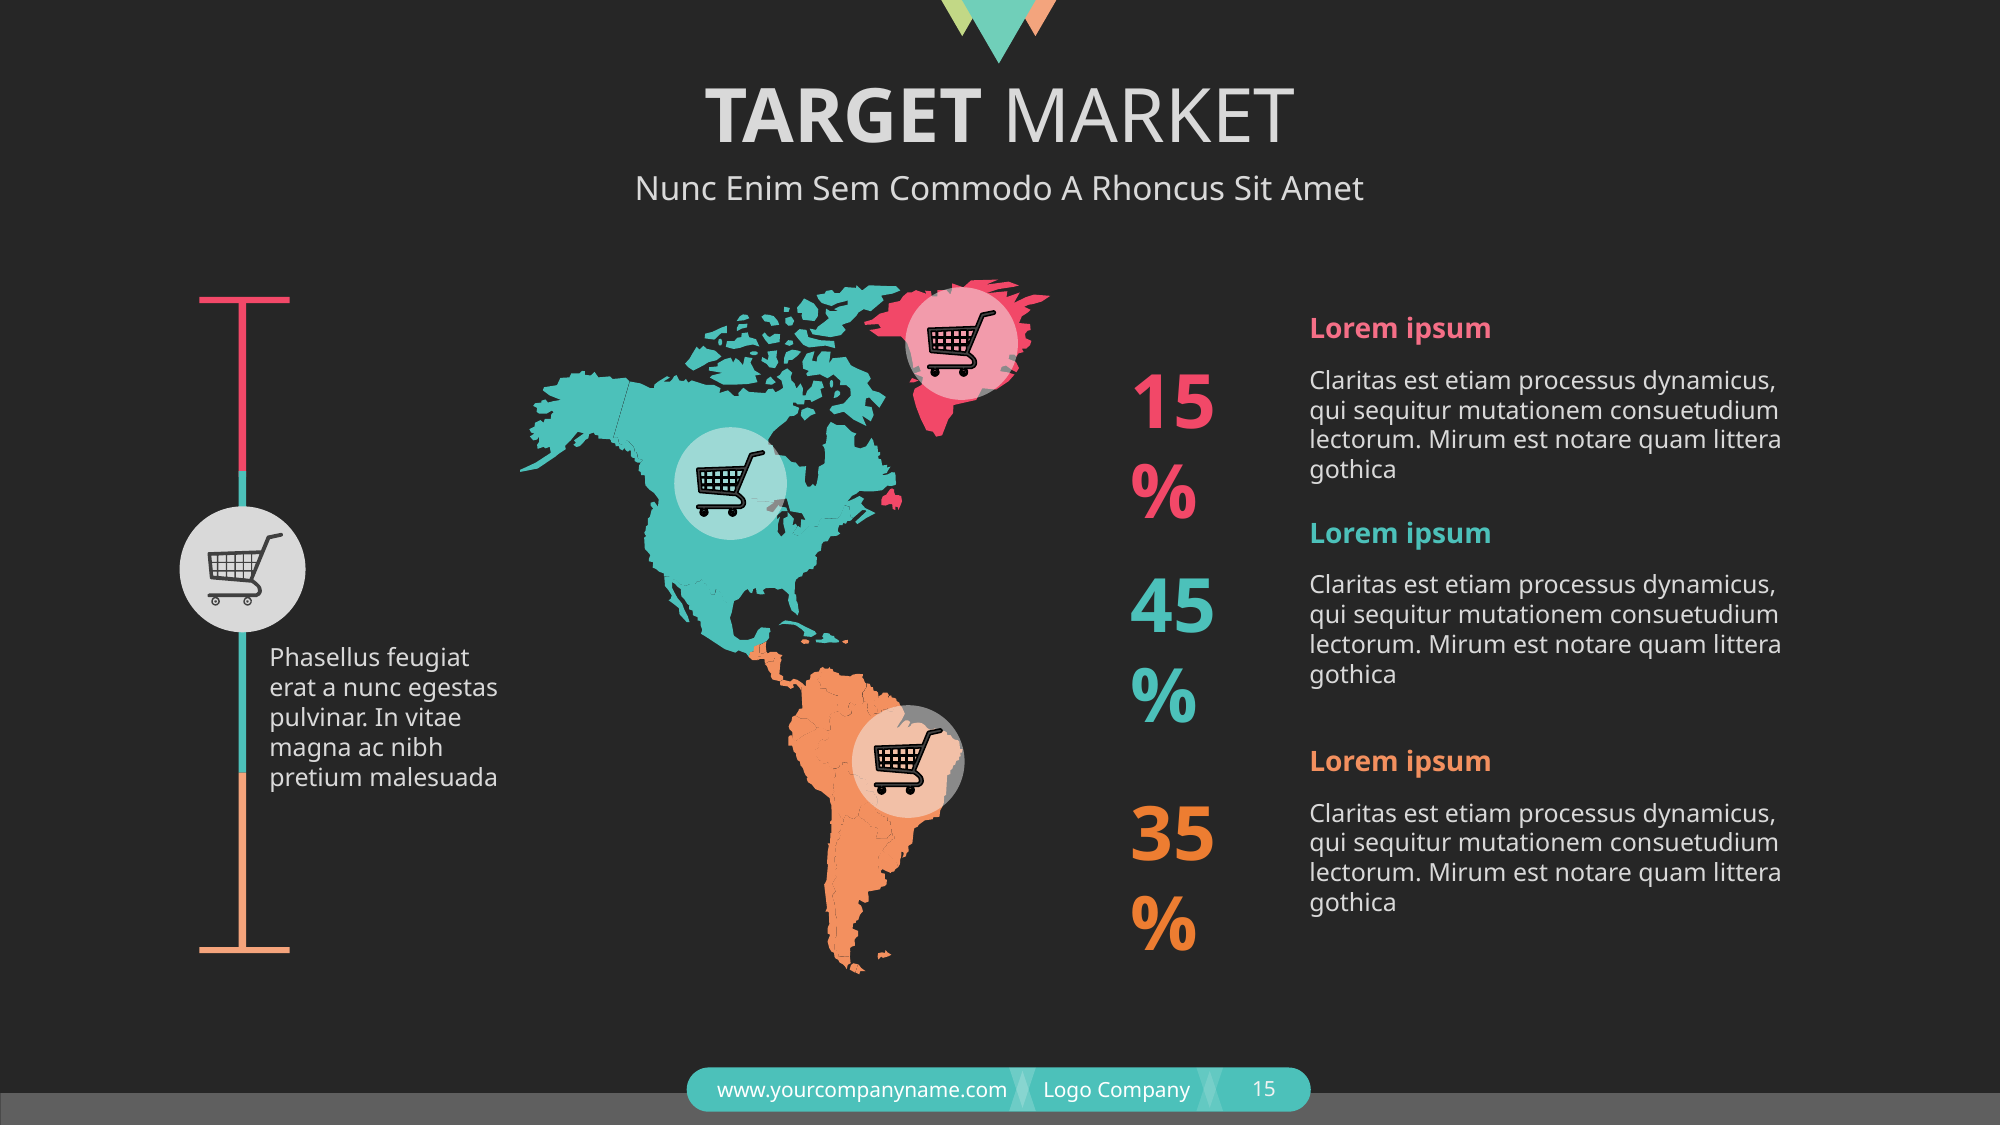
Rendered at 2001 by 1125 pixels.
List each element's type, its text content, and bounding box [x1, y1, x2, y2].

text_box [199, 633, 290, 954]
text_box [520, 279, 1821, 975]
title TARGET MARKET [265, 77, 1735, 160]
slide_number 15 [1225, 1067, 1302, 1112]
list Nunc Enim Sem Commodo A Rhoncus Sit Amet [265, 166, 1735, 213]
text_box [179, 506, 306, 633]
text_box Phasellus feugiat erat a nunc egestas pulvinar. In vitae magna ac nibh pretium malesuada [290, 634, 520, 799]
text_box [199, 296, 290, 506]
